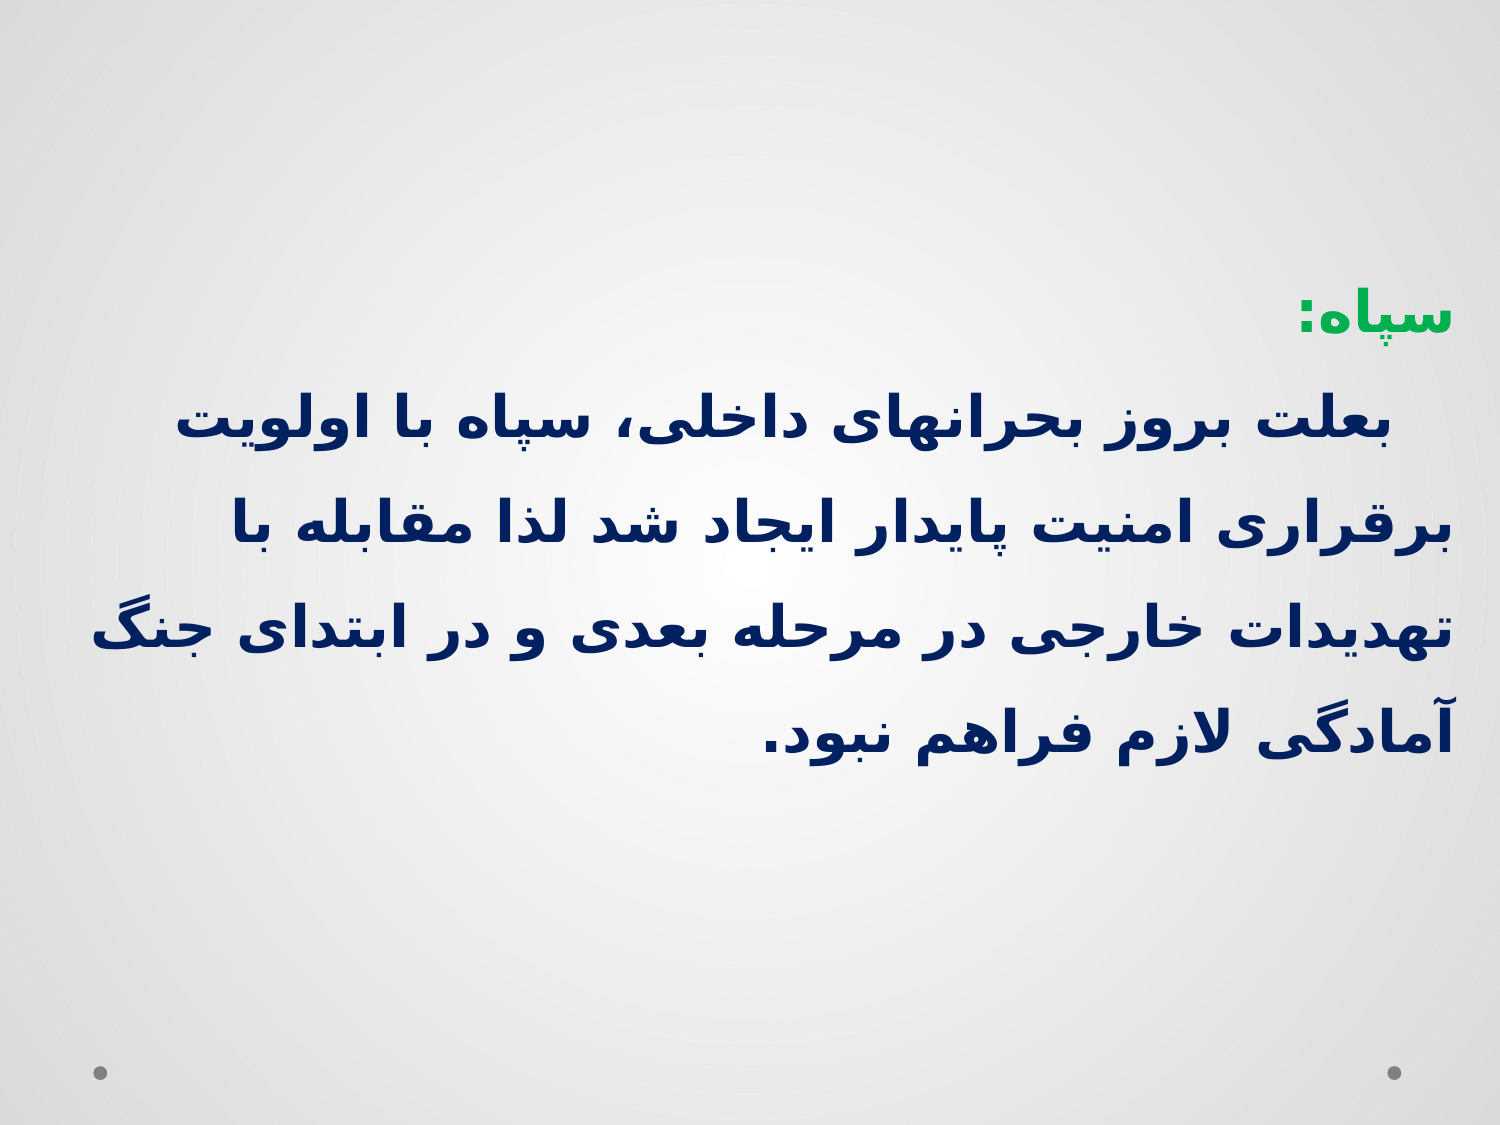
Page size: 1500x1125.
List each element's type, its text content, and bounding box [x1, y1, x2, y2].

text_box سپاه: بعلت بروز بحرانهای داخلی، سپاه با اولویت برقراری امنیت پایدار ایجاد شد لذا مقابله با تهدیدات خارجی در مرحله بعدی و در ابتدای جنگ آمادگی لازم فراهم نبود. [17, 231, 1471, 772]
